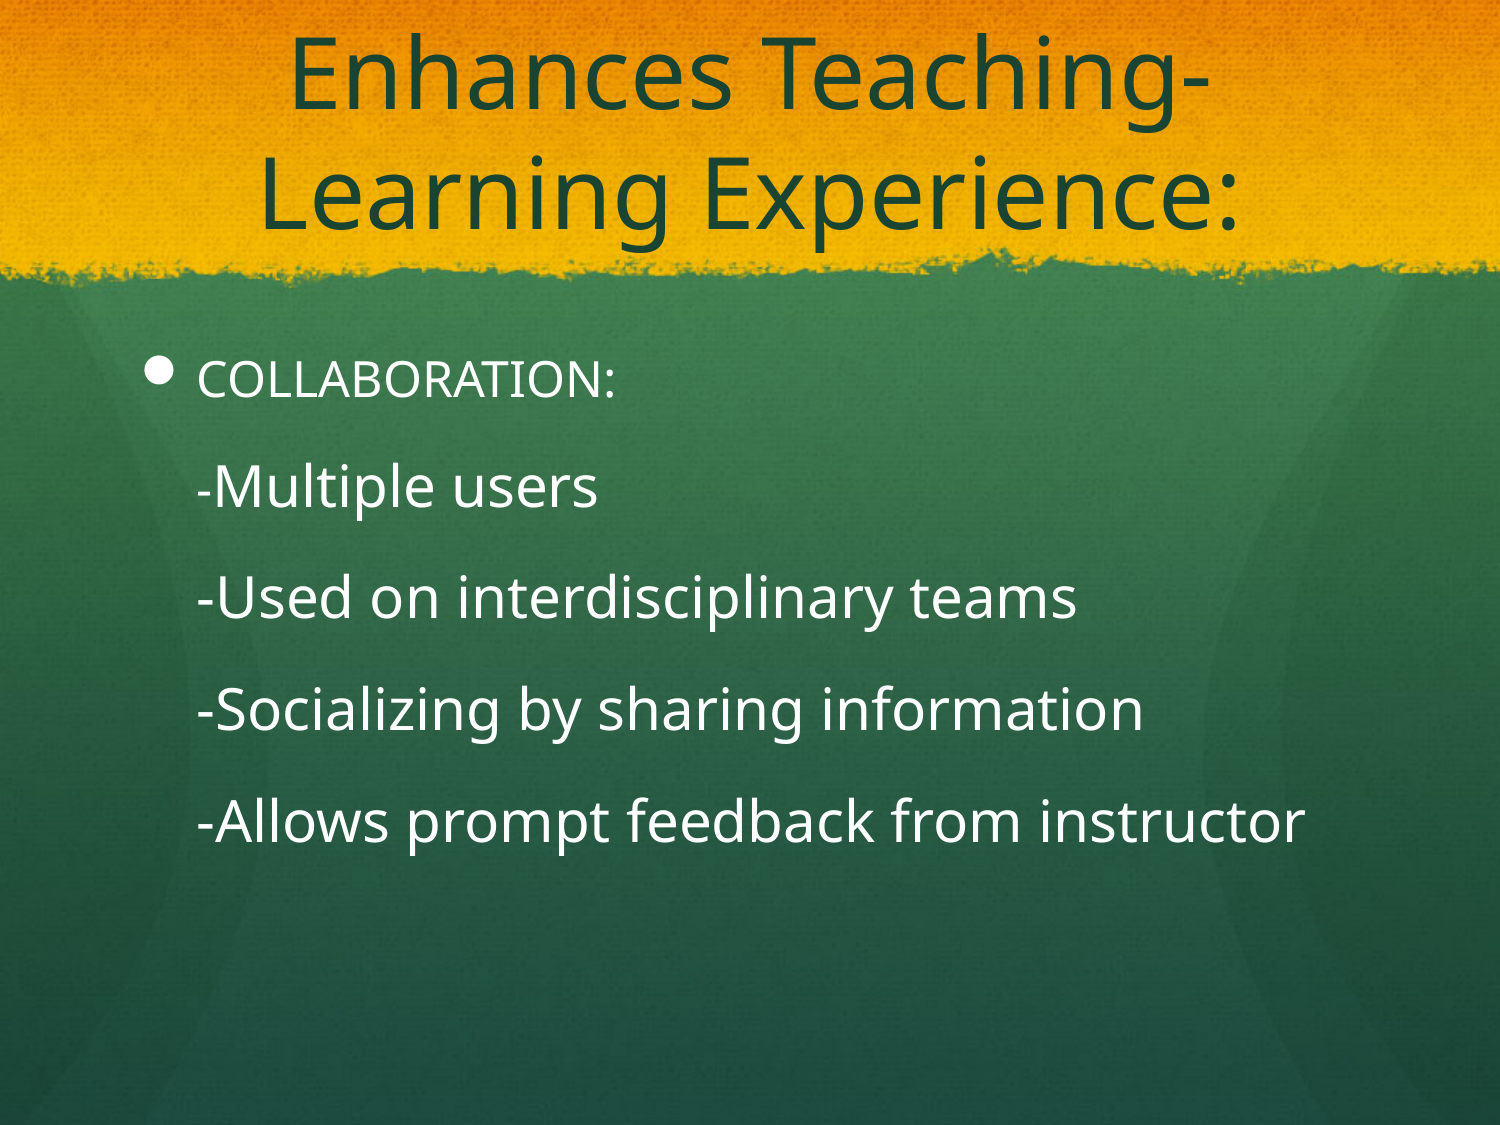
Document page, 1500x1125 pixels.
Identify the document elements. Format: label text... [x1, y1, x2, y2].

title Enhances Teaching-Learning Experience: [125, 13, 1375, 246]
picture [0, 0, 1500, 1125]
list COLLABORATION: -Multiple users -Used on interdisciplinary teams -Socializing by sharing information -Allows prompt feedback from instructor [125, 339, 1375, 1026]
